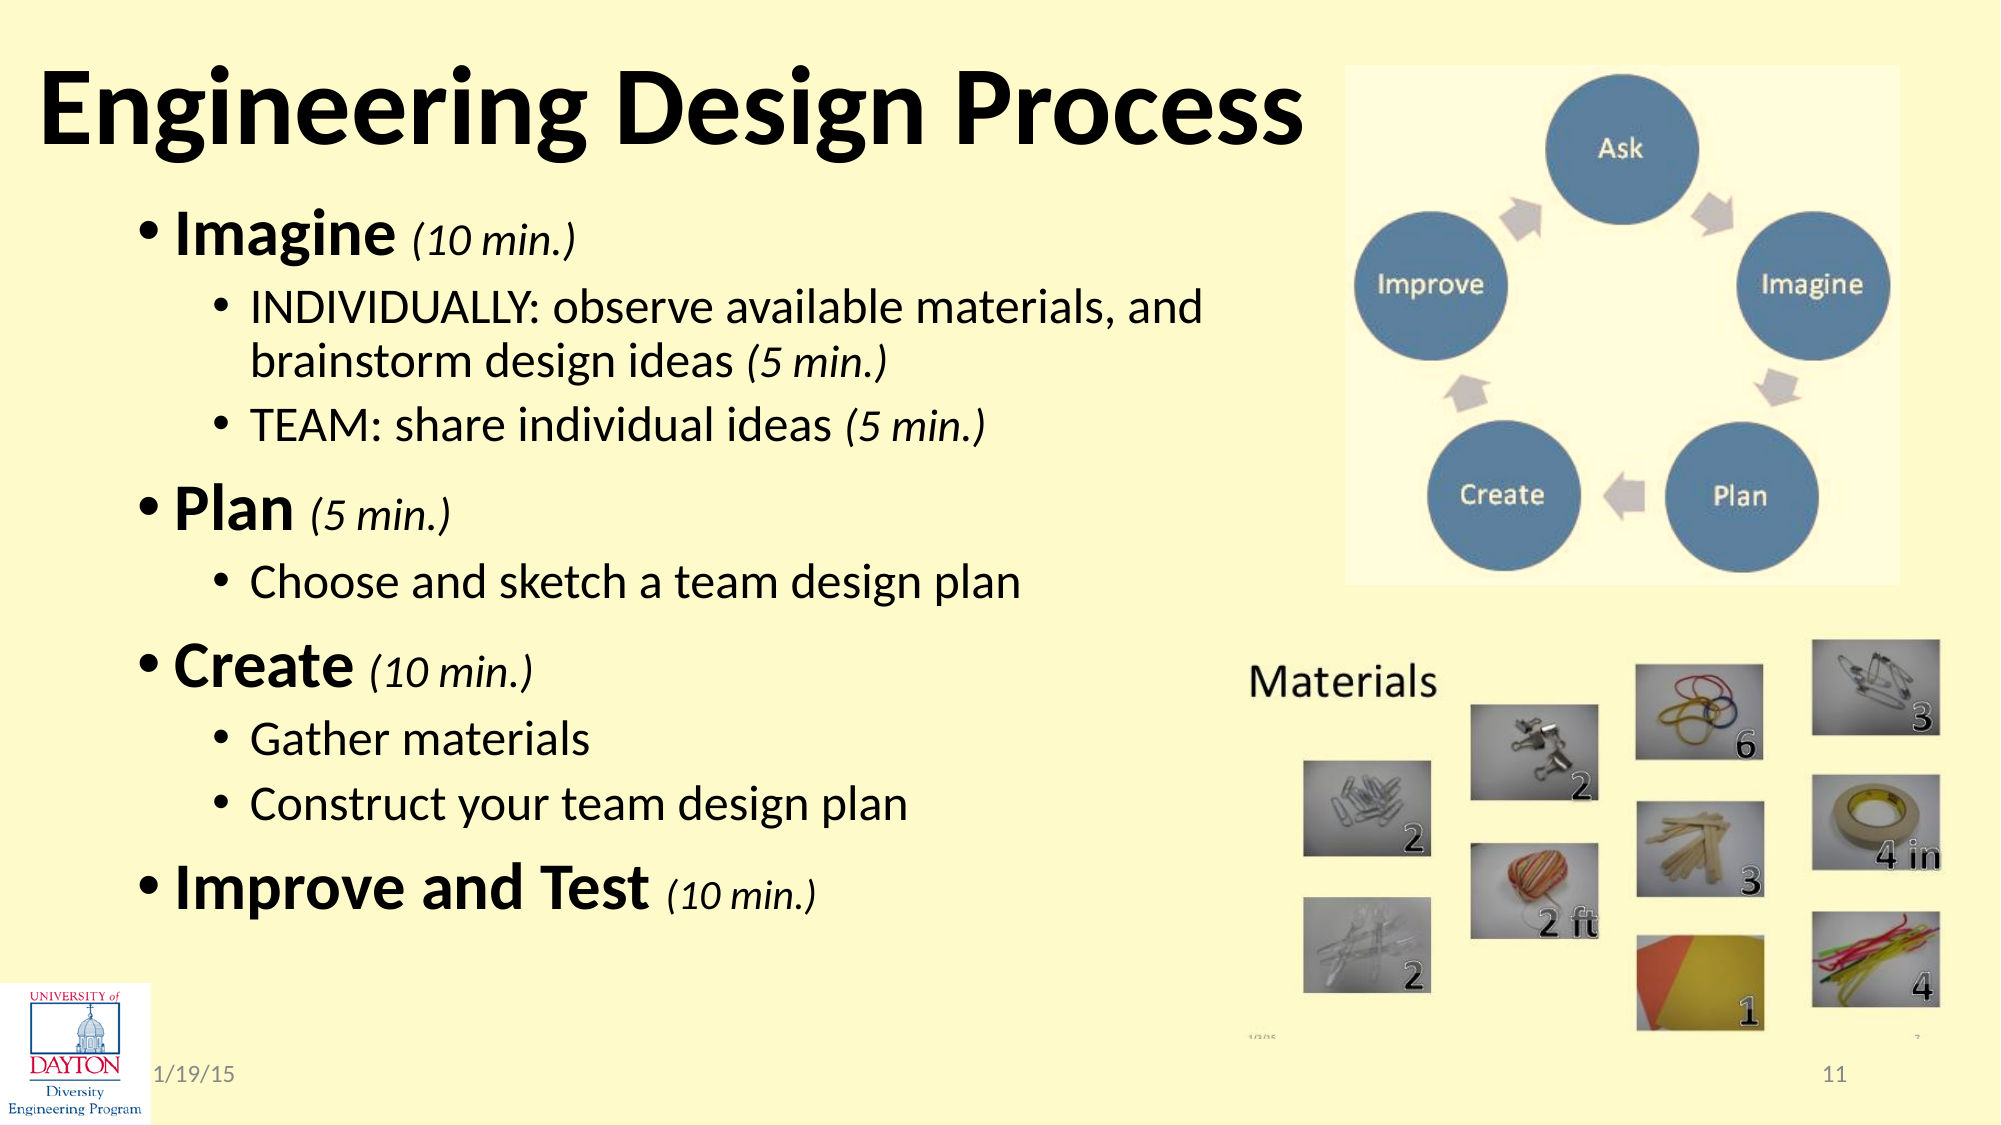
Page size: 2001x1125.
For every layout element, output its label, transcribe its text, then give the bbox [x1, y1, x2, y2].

title Engineering Design Process [23, 32, 1749, 183]
picture [0, 983, 151, 1125]
list Imagine (10 min.) INDIVIDUALLY: observe available materials, and brainstorm design ideas (5 min.) TEAM: share individual ideas (5 min.) Plan (5 min.) Choose and sketch a team design plan Create (10 min.) Gather materials Construct your team design plan Improve and Test (10 min.) [122, 190, 1266, 1039]
picture [1345, 65, 1900, 586]
picture [1244, 631, 1958, 1039]
